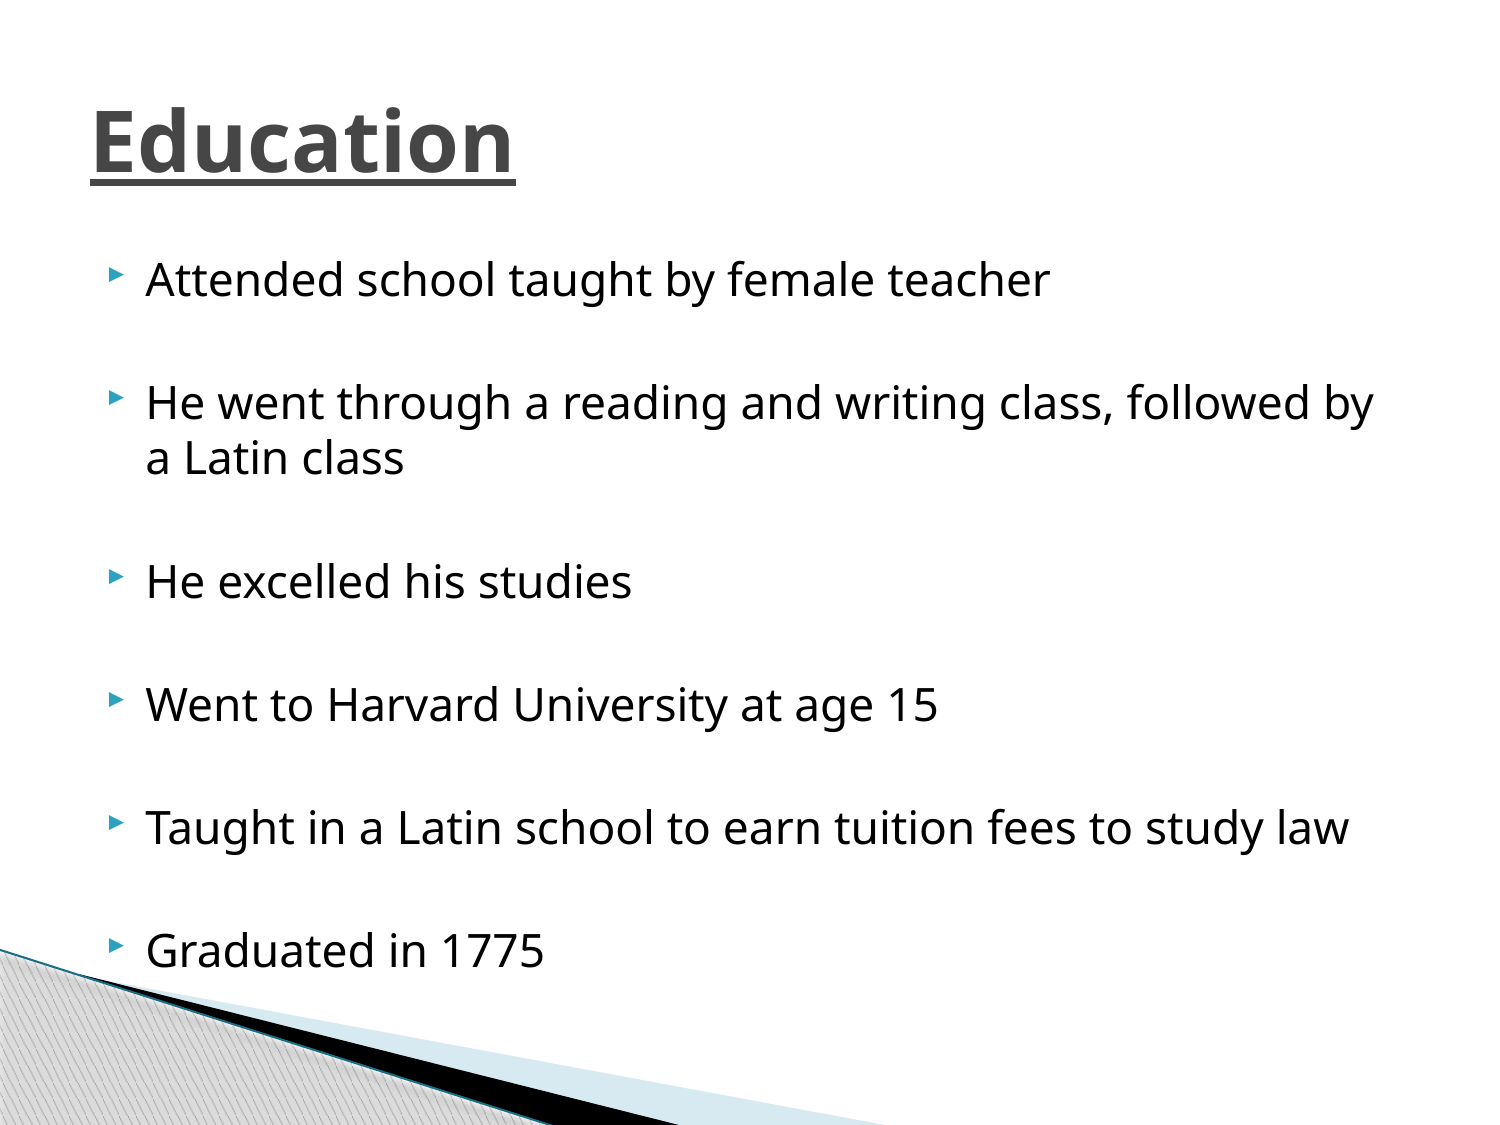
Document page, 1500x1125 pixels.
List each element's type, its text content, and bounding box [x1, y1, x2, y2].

title Education [75, 45, 1425, 233]
list Attended school taught by female teacher He went through a reading and writing class, followed by a Latin class He excelled his studies Went to Harvard University at age 15 Taught in a Latin school to earn tuition fees to study law Graduated in 1775 [75, 243, 1425, 986]
